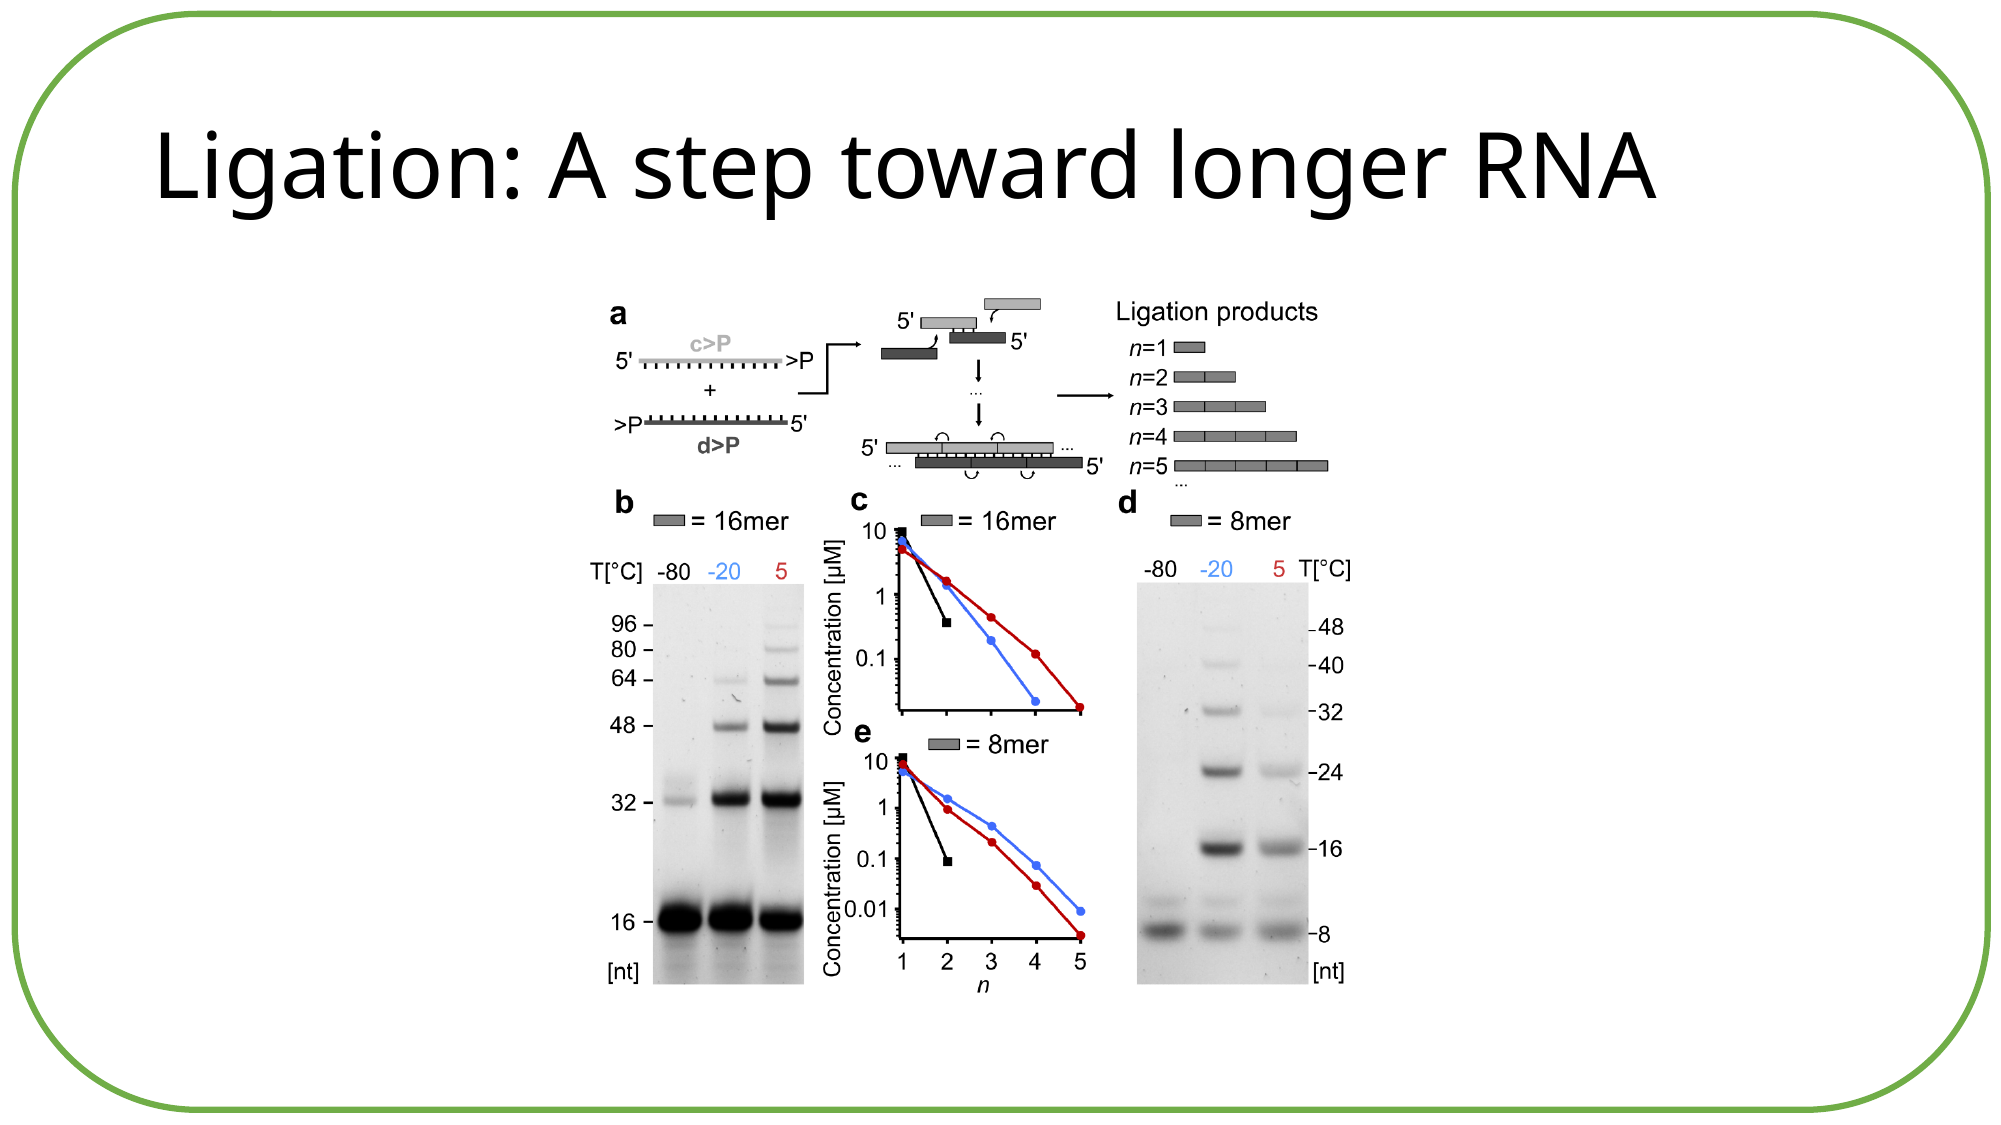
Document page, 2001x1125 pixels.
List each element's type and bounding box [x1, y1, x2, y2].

list [561, 277, 1369, 1044]
text_box [13, 12, 1989, 1111]
